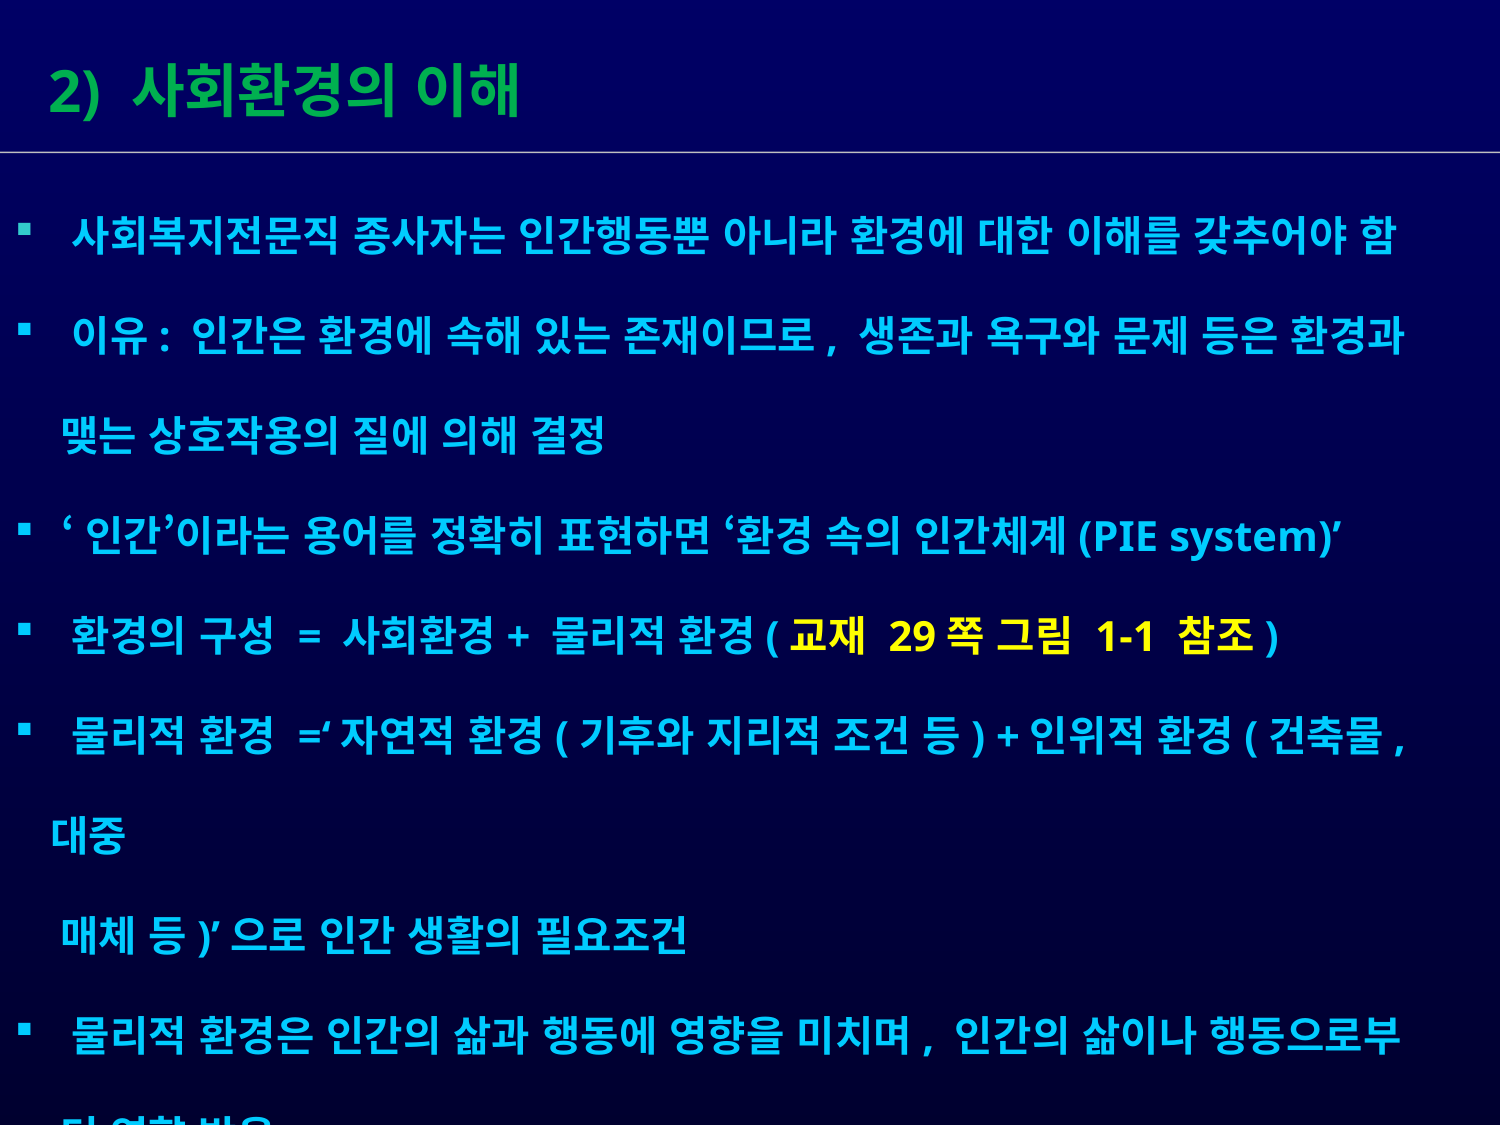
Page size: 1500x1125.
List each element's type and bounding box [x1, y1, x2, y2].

text_box [0, 46, 1500, 1125]
